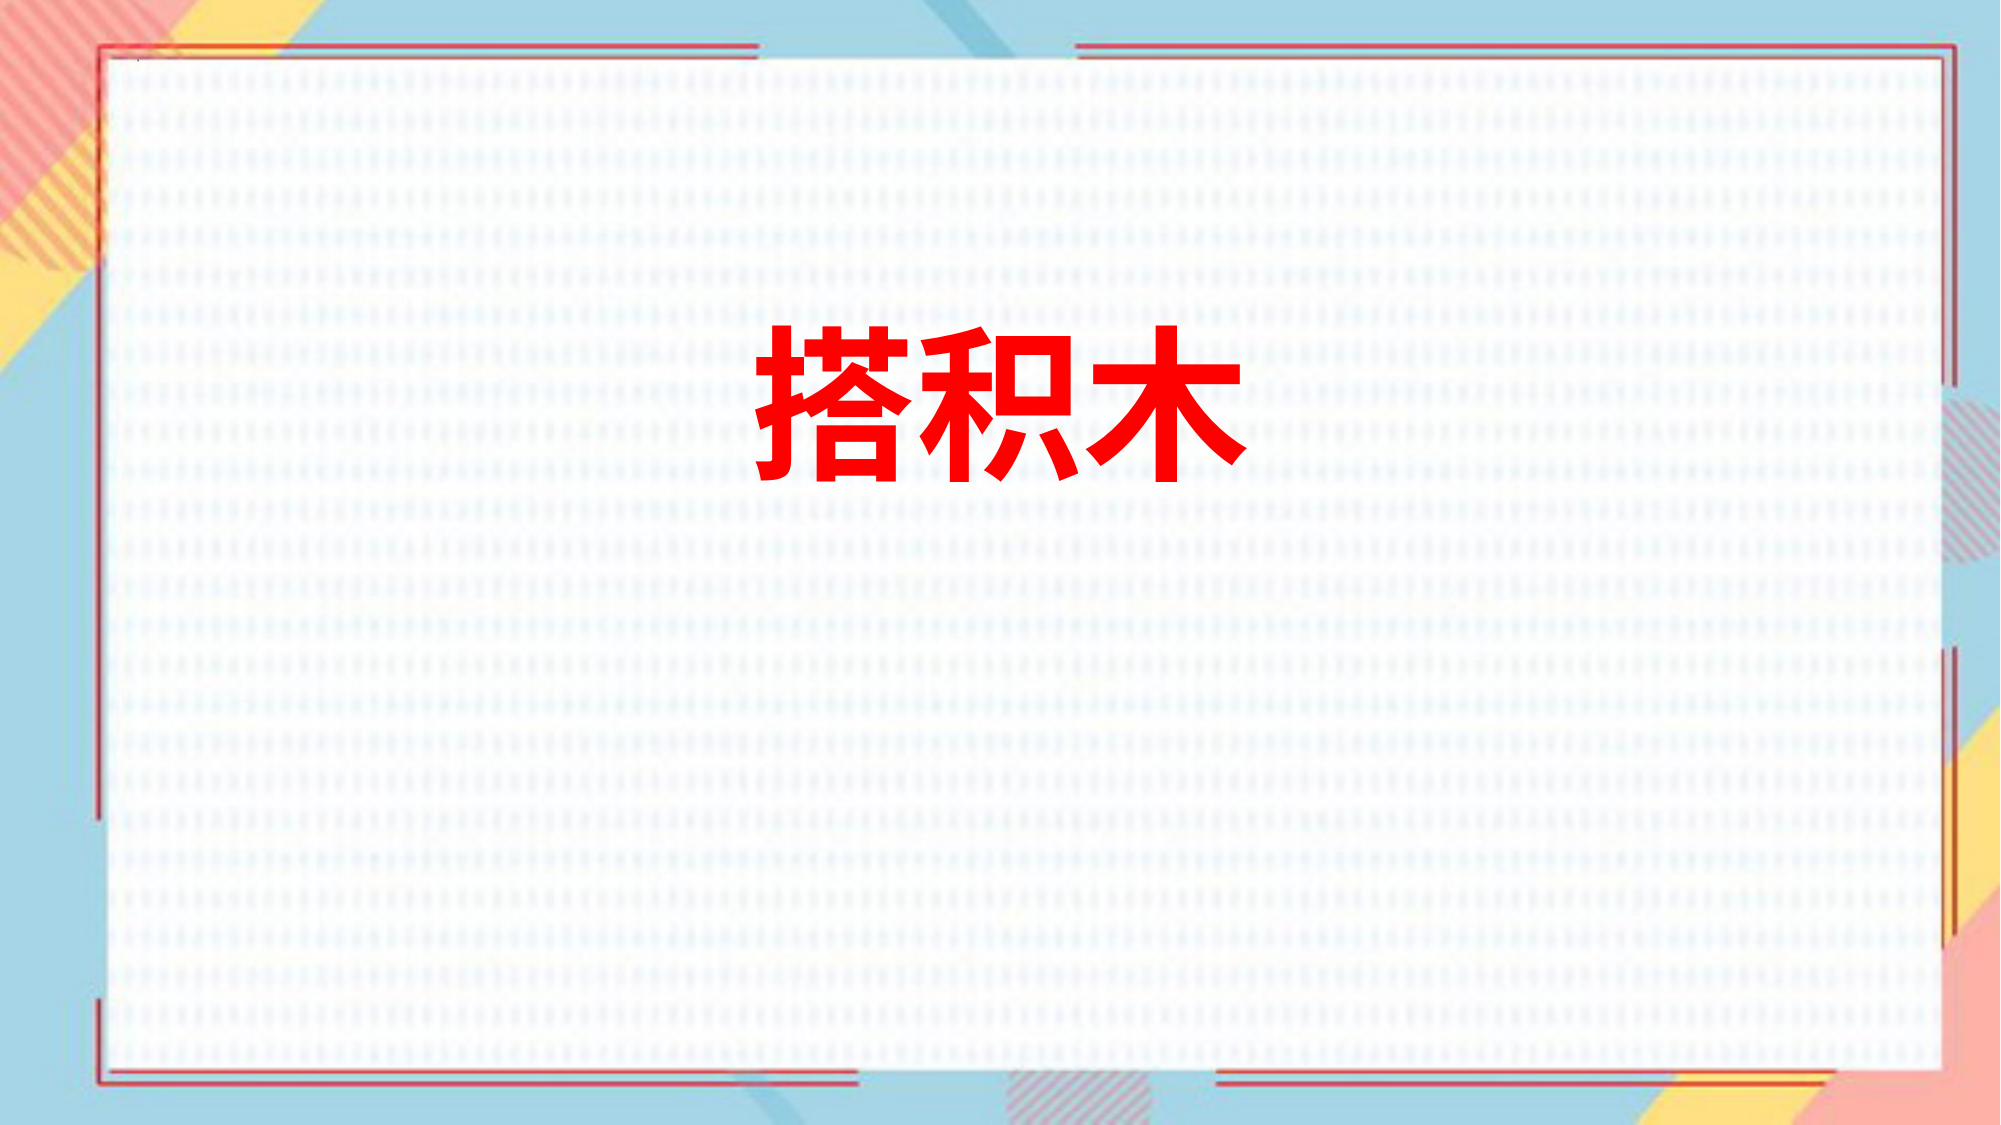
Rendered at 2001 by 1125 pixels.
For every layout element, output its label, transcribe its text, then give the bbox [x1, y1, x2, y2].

text_box 搭积木 [0, 293, 2000, 509]
picture [0, 0, 2001, 1125]
